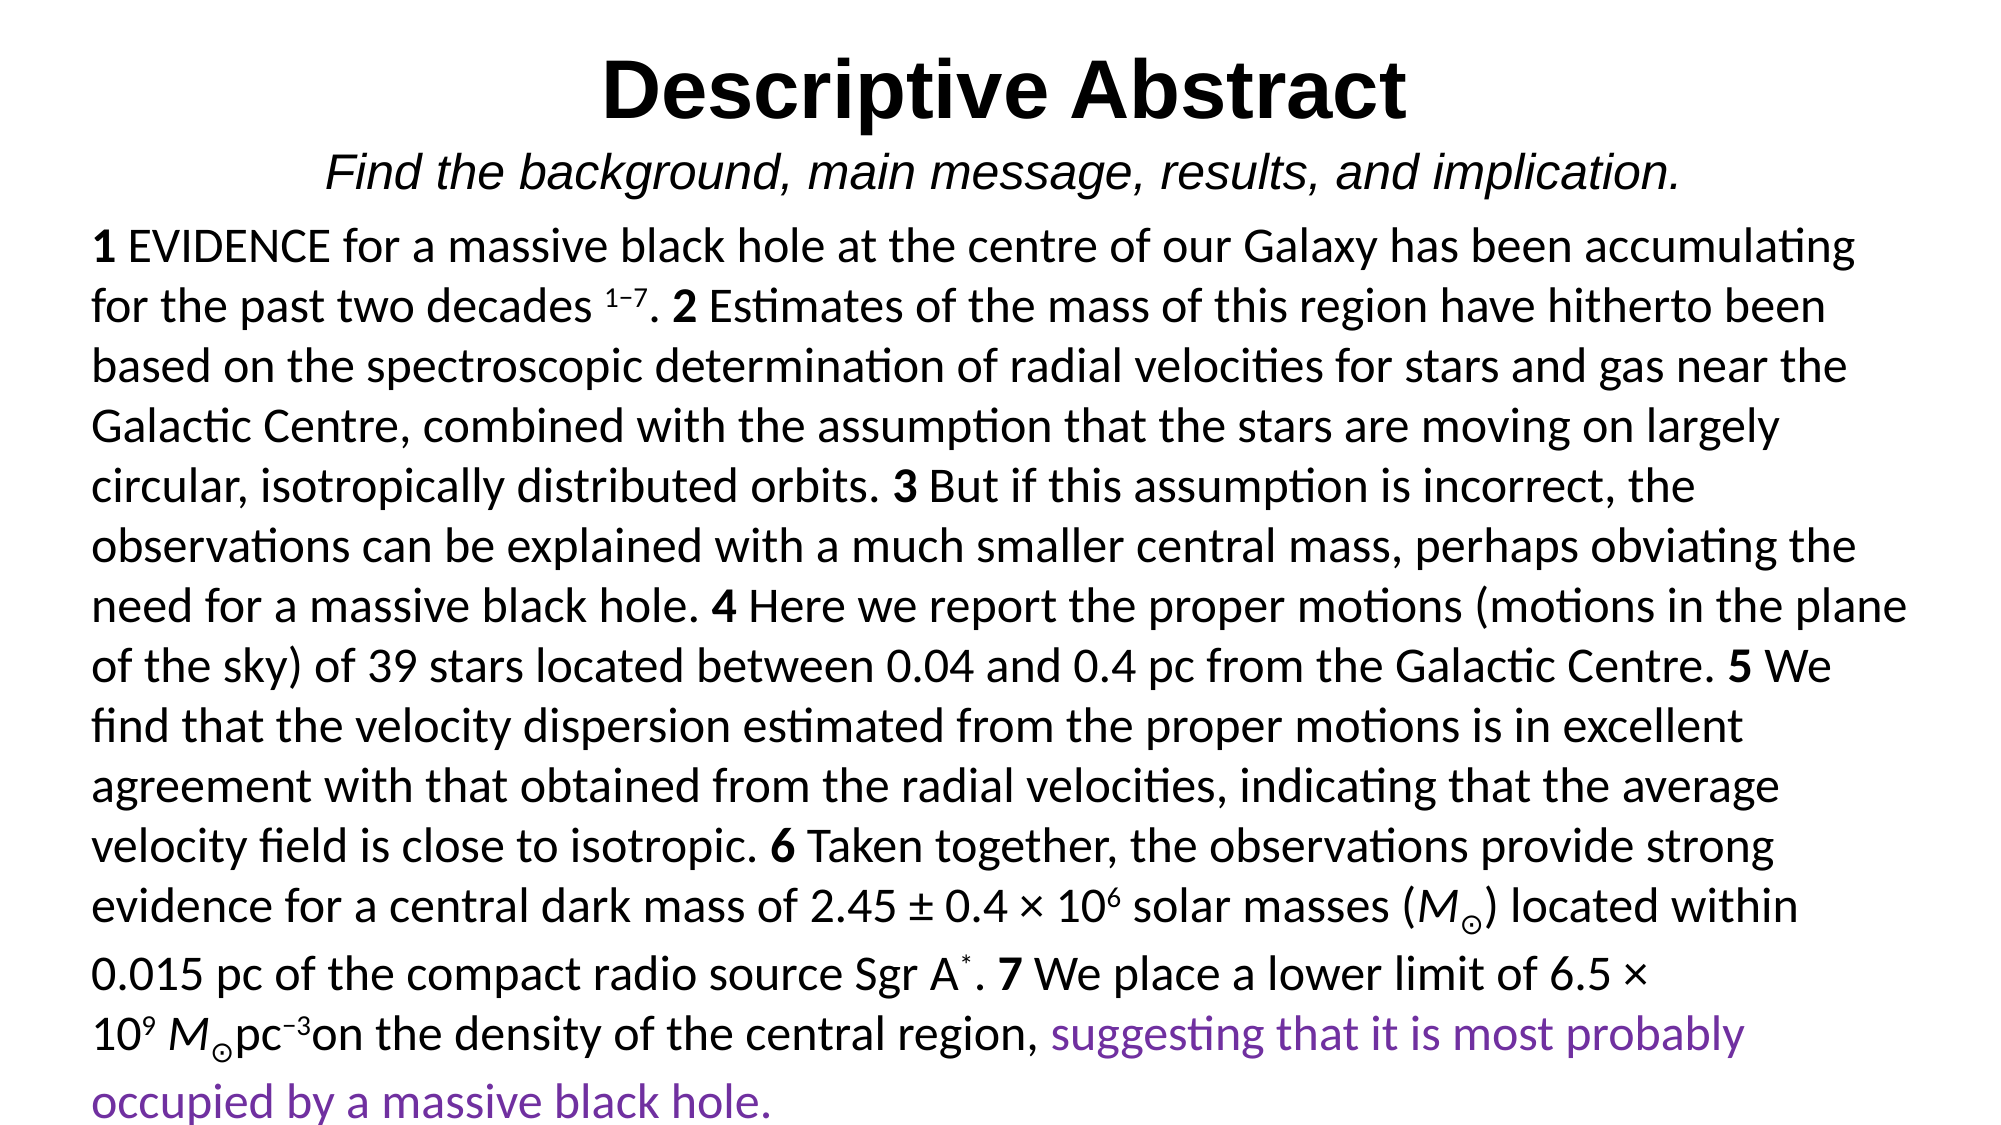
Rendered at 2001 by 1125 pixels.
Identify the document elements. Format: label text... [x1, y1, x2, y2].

text_box 1 EVIDENCE for a massive black hole at the centre of our Galaxy has been accumulating for the past two decades 1−7. 2 Estimates of the mass of this region have hitherto been based on the spectroscopic determination of radial velocities for stars and gas near the Galactic Centre, combined with the assumption that the stars are moving on largely circular, isotropically distributed orbits. 3 But if this assumption is incorrect, the observations can be explained with a much smaller central mass, perhaps obviating the need for a massive black hole. 4 Here we report the proper motions (motions in the plane of the sky) of 39 stars located between 0.04 and 0.4 pc from the Galactic Centre. 5 We find that the velocity dispersion estimated from the proper motions is in excellent agreement with that obtained from the radial velocities, indicating that the average velocity field is close to isotropic. 6 Taken together, the observations provide strong evidence for a central dark mass of 2.45 ± 0.4 × 106 solar masses (M⊙) located within 0.015 pc of the compact radio source Sgr A*. 7 We place a lower limit of 6.5 × 109 M⊙pc−3on the density of the central region, suggesting that it is most probably occupied by a massive black hole. [76, 204, 1930, 1125]
text_box Find the background, main message, results, and implication. [161, 132, 1847, 207]
text_box Descriptive Abstract [117, 39, 1891, 144]
